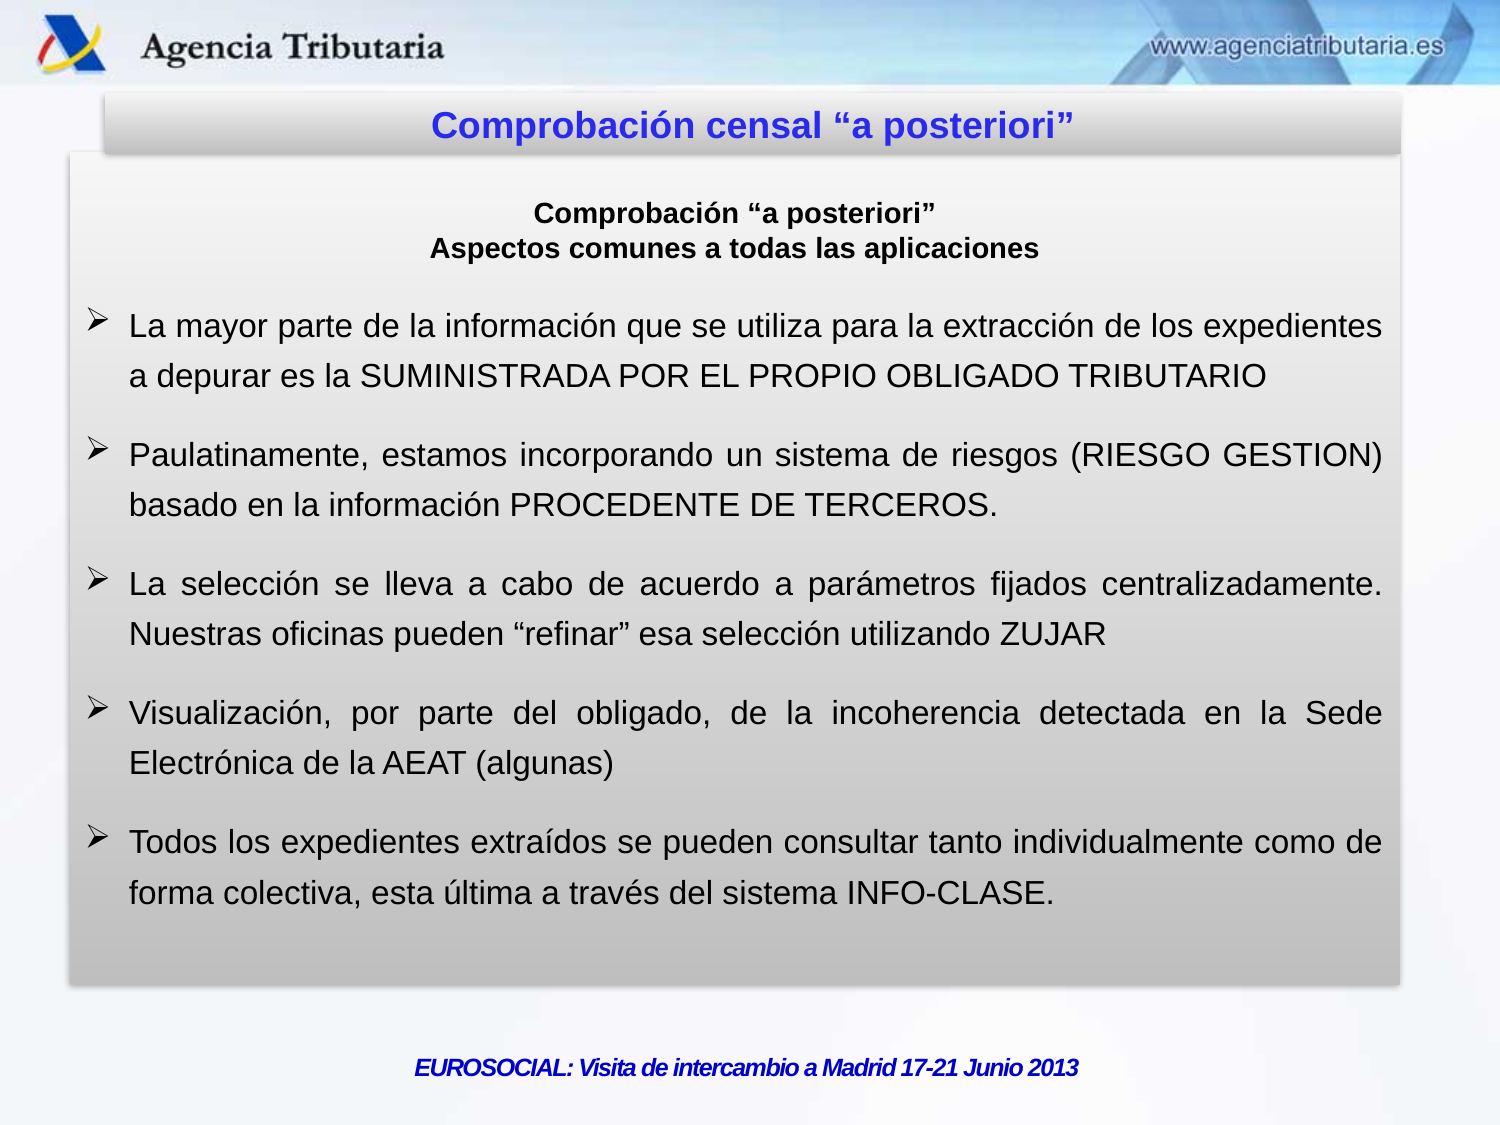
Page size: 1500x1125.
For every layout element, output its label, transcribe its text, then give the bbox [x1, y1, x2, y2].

text_box EUROSOCIAL: Visita de intercambio a Madrid 17-21 Junio 2013 [46, 1044, 1454, 1090]
picture [0, 0, 1500, 1125]
text_box Comprobación censal “a posteriori” [105, 93, 1401, 154]
text_box Comprobación “a posteriori” Aspectos comunes a todas las aplicaciones La mayor parte de la información que se utiliza para la extracción de los expedientes a depurar es la SUMINISTRADA POR EL PROPIO OBLIGADO TRIBUTARIO Paulatinamente, estamos incorporando un sistema de riesgos (RIESGO GESTION) basado en la información PROCEDENTE DE TERCEROS. La selección se lleva a cabo de acuerdo a parámetros fijados centralizadamente. Nuestras oficinas pueden “refinar” esa selección utilizando ZUJAR Visualización, por parte del obligado, de la incoherencia detectada en la Sede Electrónica de la AEAT (algunas) Todos los expedientes extraídos se pueden consultar tanto individualmente como de forma colectiva, esta última a través del sistema INFO-CLASE. [70, 152, 1400, 985]
